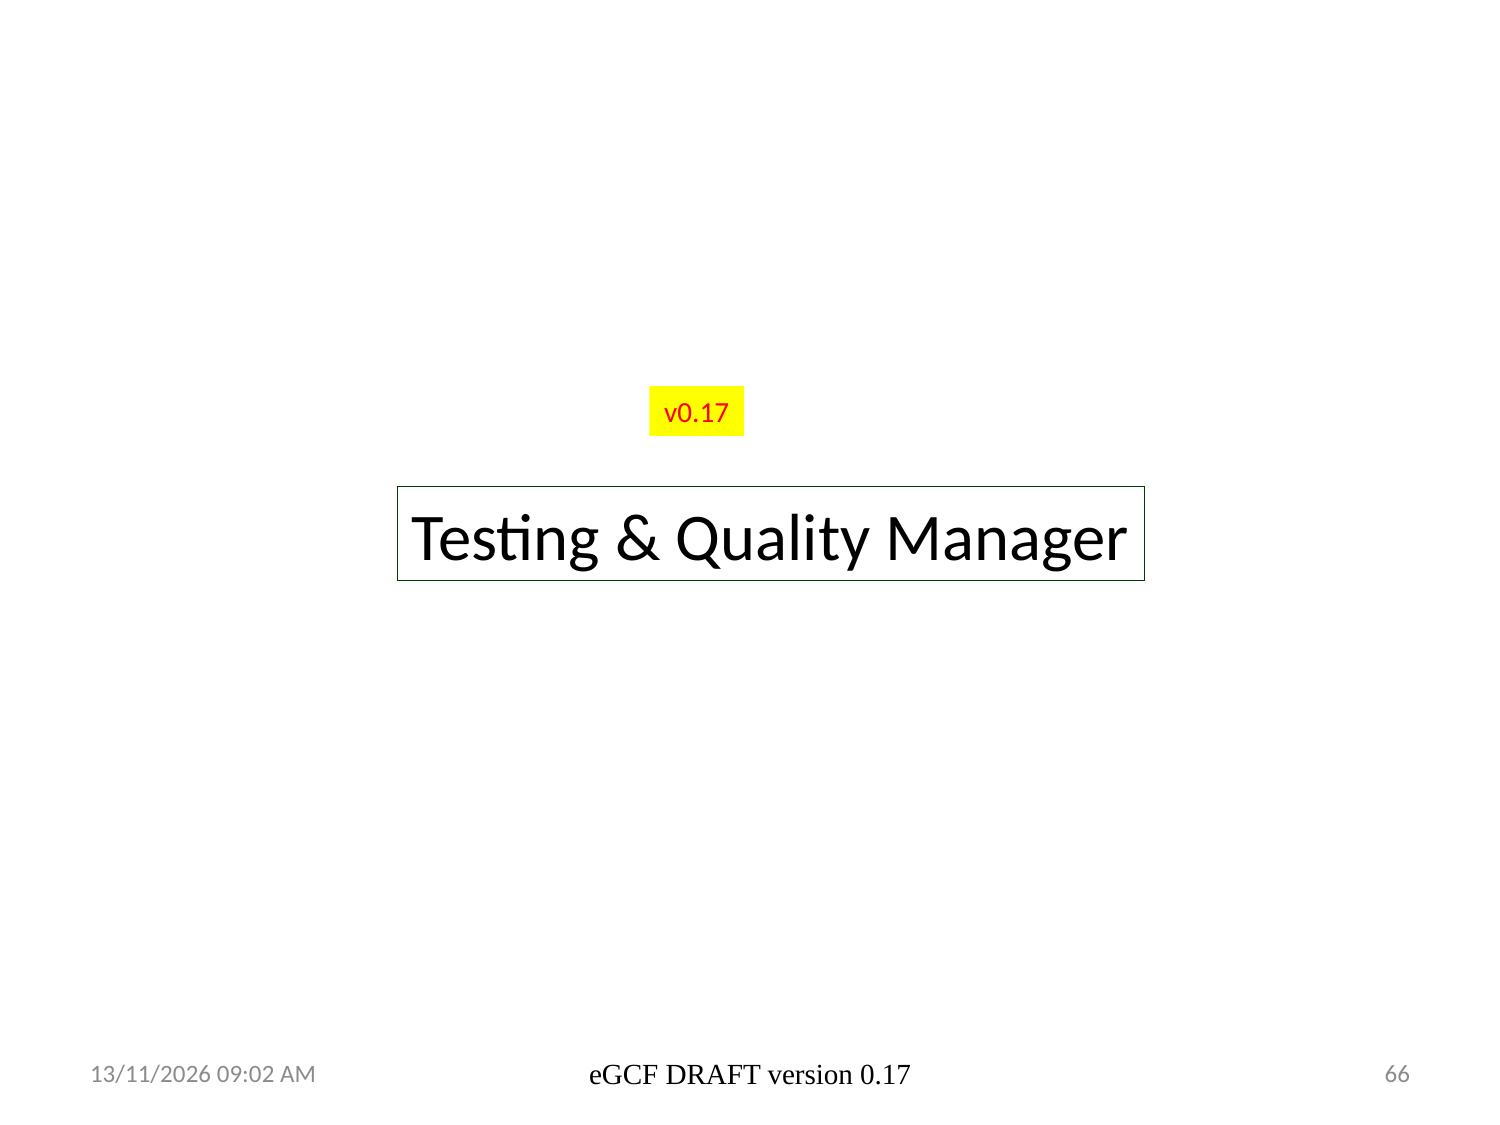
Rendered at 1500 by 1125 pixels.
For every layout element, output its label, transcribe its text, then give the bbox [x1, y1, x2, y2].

text_box v0.17 [649, 386, 745, 436]
slide_number 66 [1074, 1042, 1425, 1103]
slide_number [75, 1042, 425, 1103]
text_box Testing & Quality Manager [397, 486, 1145, 581]
footer eGCF DRAFT version 0.17 [512, 1042, 988, 1103]
